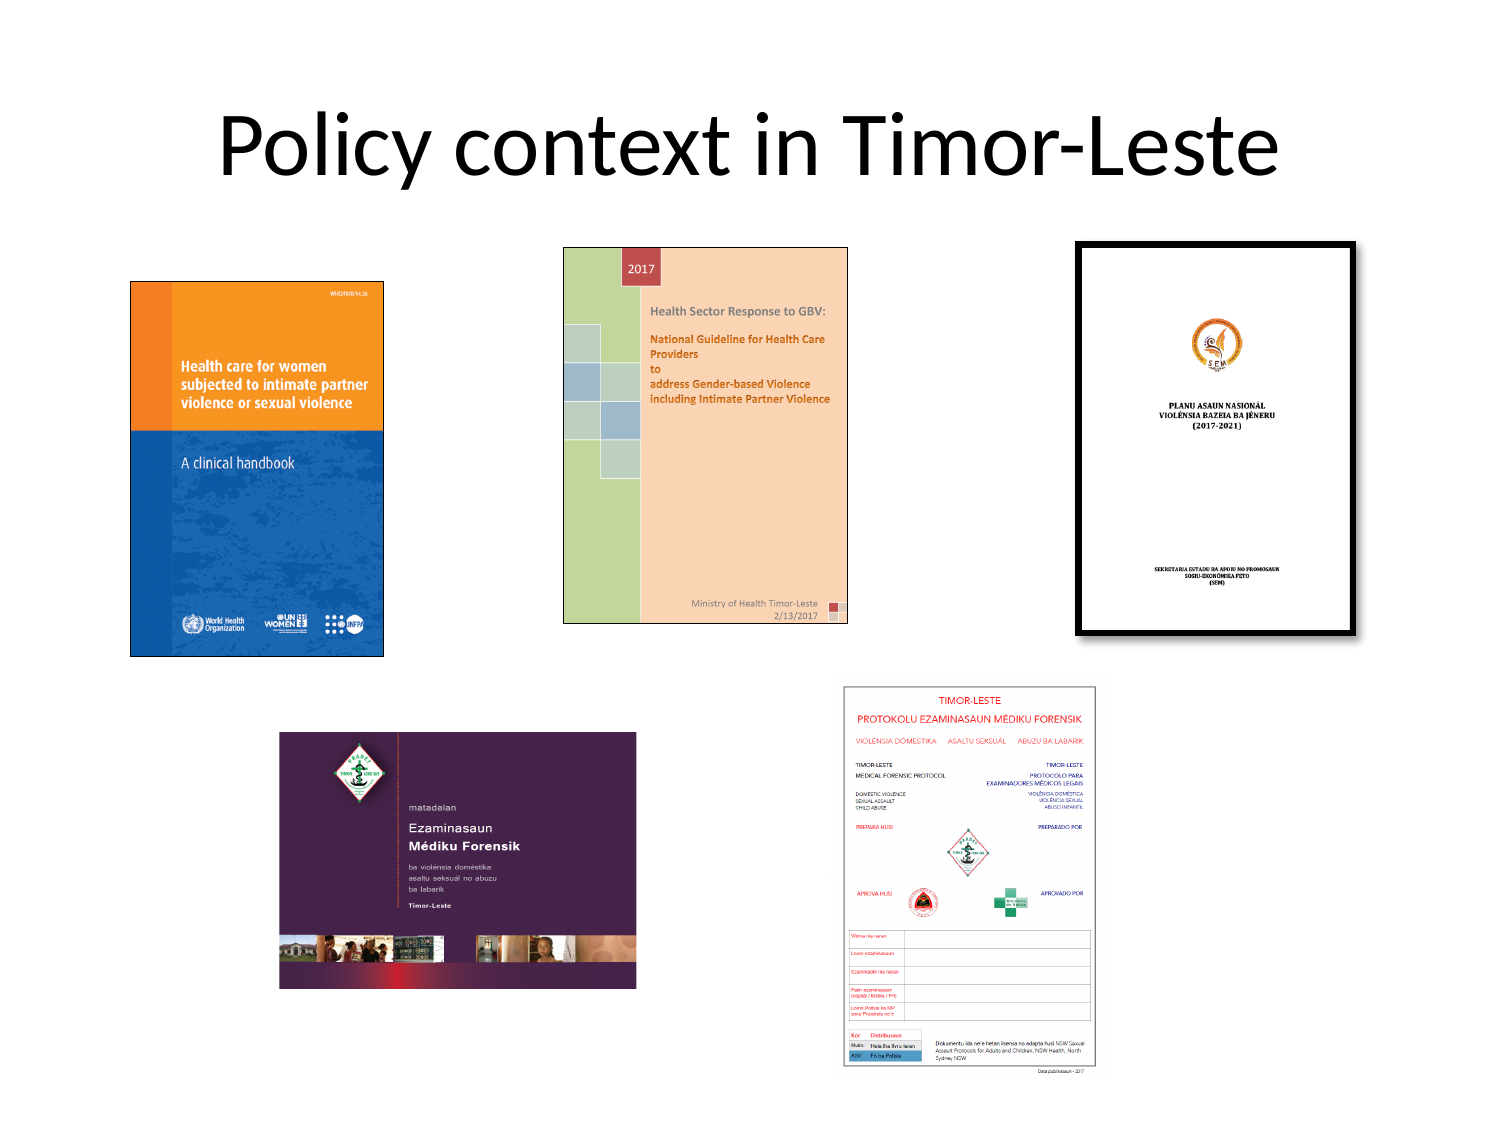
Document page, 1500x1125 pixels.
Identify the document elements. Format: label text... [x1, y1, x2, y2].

picture [130, 280, 384, 658]
picture [279, 732, 637, 989]
picture [563, 247, 849, 624]
picture [828, 674, 1111, 1077]
title Policy context in Timor-Leste [75, 45, 1425, 233]
picture [1081, 247, 1350, 631]
